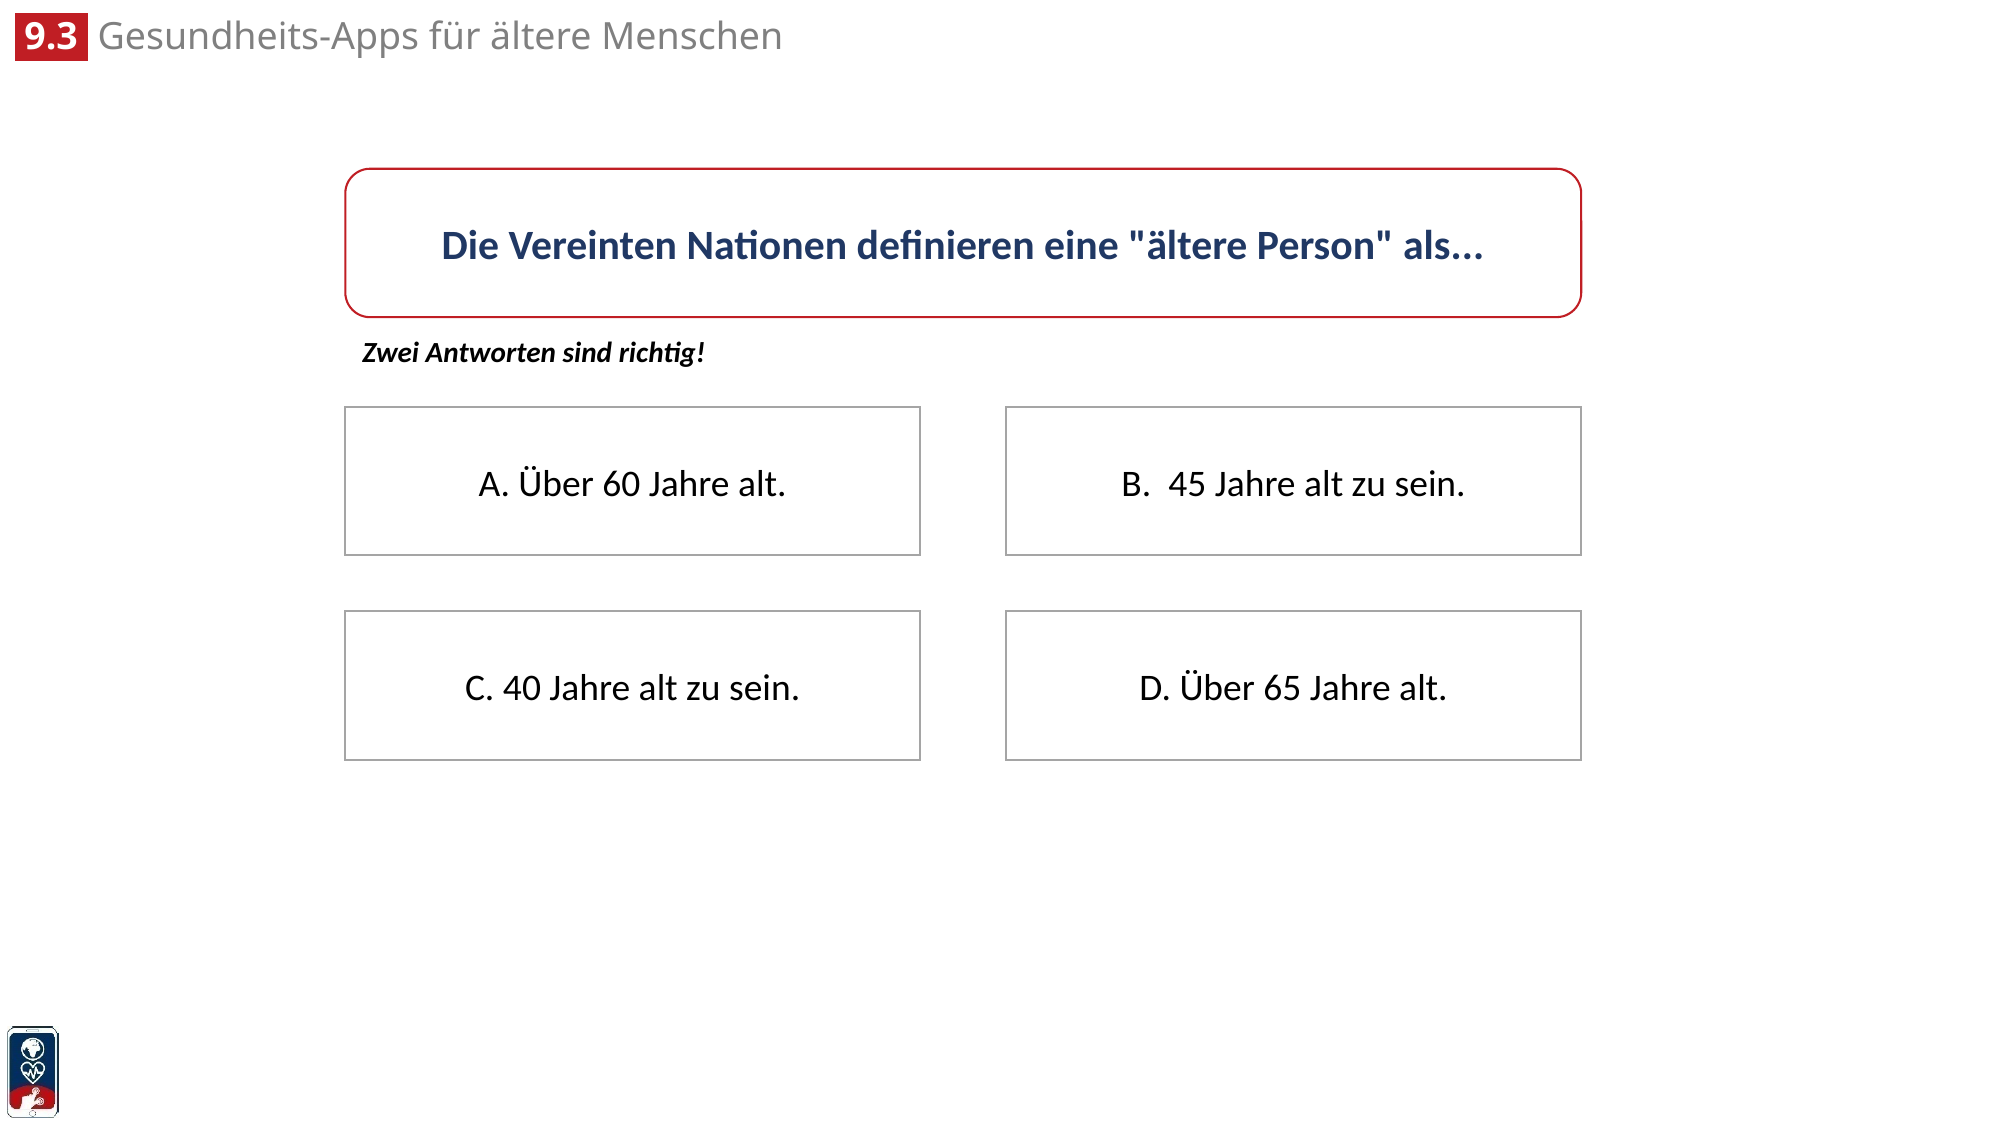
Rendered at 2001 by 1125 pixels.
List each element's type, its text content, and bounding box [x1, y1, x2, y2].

text_box C. 40 Jahre alt zu sein. [344, 610, 921, 761]
picture [7, 1026, 59, 1118]
text_box A. Über 60 Jahre alt. [344, 406, 921, 556]
text_box Zwei Antworten sind richtig! [347, 325, 721, 376]
text_box B. 45 Jahre alt zu sein. [1005, 406, 1582, 556]
text_box D. Über 65 Jahre alt. [1005, 610, 1582, 761]
text_box Die Vereinten Nationen definieren eine "ältere Person" als... [344, 167, 1583, 319]
